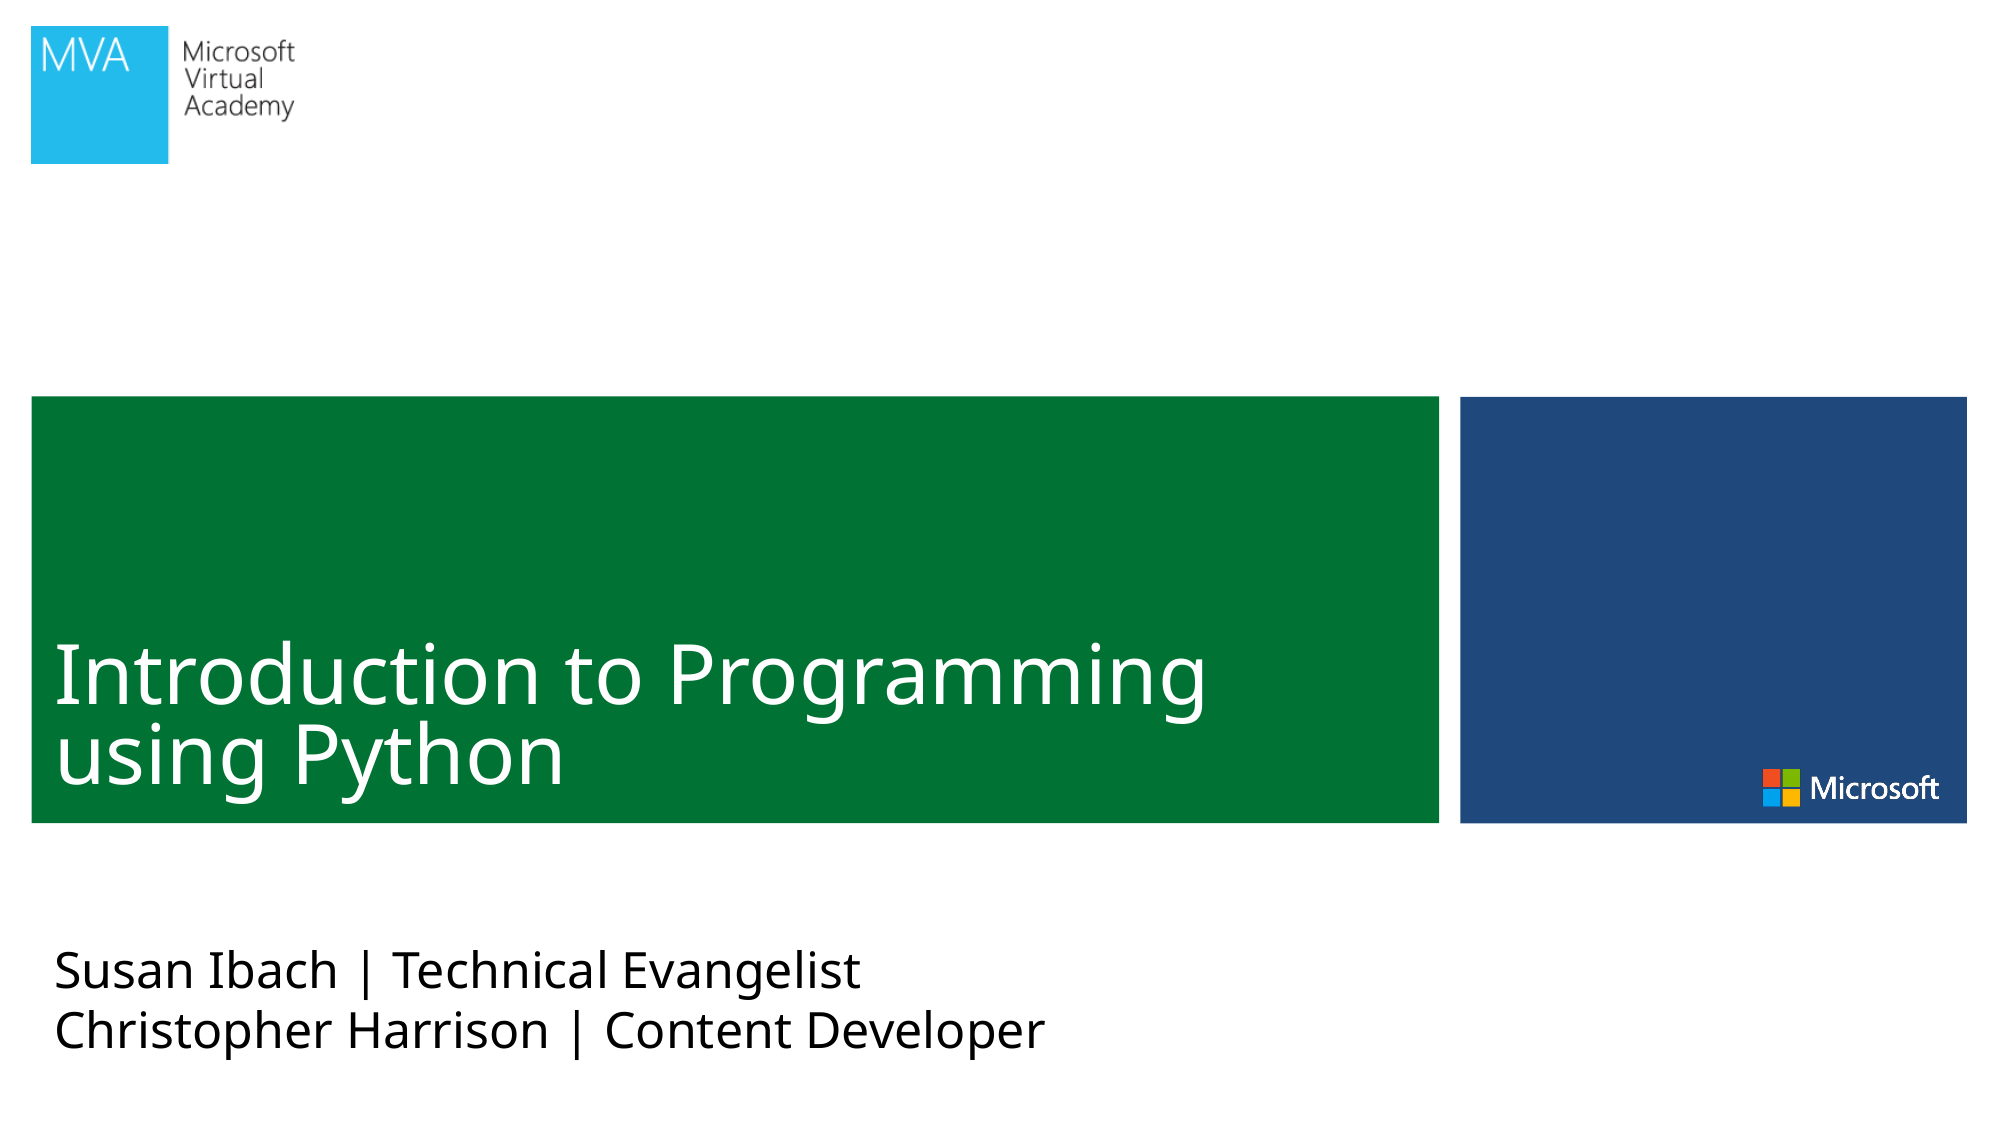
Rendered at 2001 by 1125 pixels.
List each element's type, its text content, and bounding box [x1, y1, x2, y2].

picture [31, 26, 374, 164]
title Introduction to Programming using Python [31, 396, 1440, 824]
picture [1760, 759, 1947, 815]
subtitle Susan Ibach | Technical Evangelist Christopher Harrison | Content Developer [31, 841, 1440, 1082]
